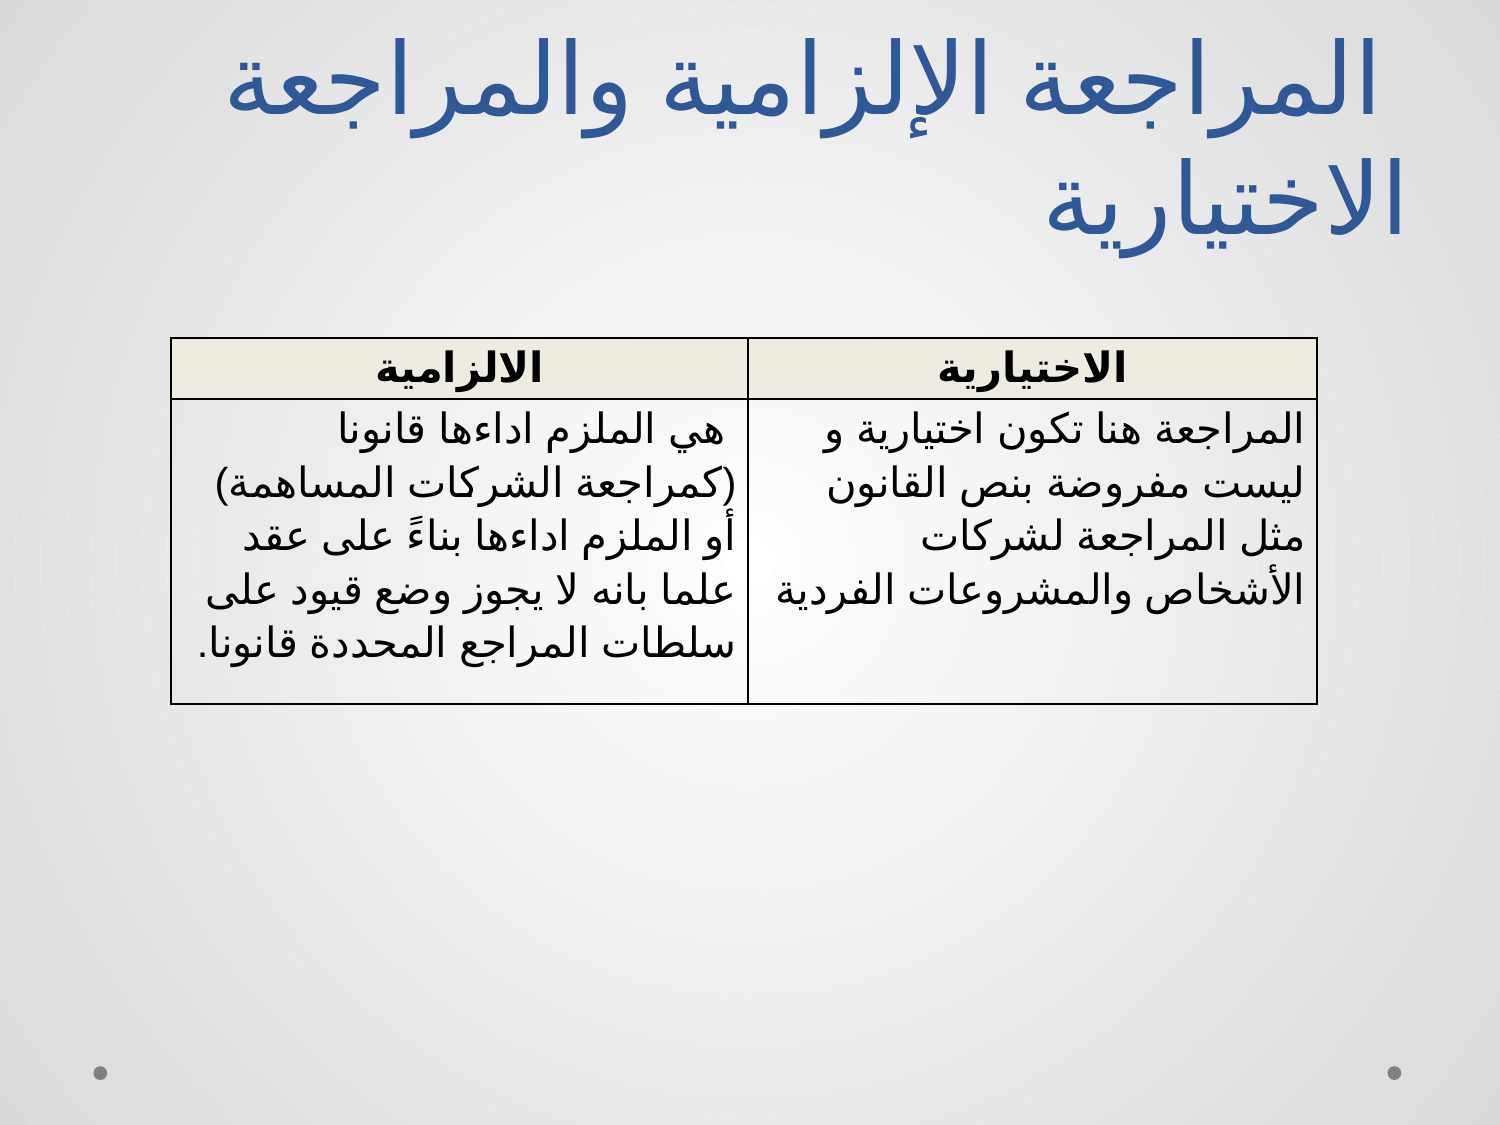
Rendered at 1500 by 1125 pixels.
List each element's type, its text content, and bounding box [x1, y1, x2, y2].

table_cell هي الملزم اداءها قانونا (كمراجعة الشركات المساهمة) أو الملزم اداءها بناءً على عقد علما بانه لا يجوز وضع قيود على سلطات المراجع المحددة قانونا. [172, 400, 747, 703]
table_header الالزامية [172, 339, 747, 398]
table_header الاختيارية [749, 339, 1316, 398]
title المراجعة الإلزامية والمراجعة الاختيارية [75, 0, 1425, 263]
table_cell المراجعة هنا تكون اختيارية و ليست مفروضة بنص القانون مثل المراجعة لشركات الأشخاص والمشروعات الفردية [749, 400, 1316, 703]
